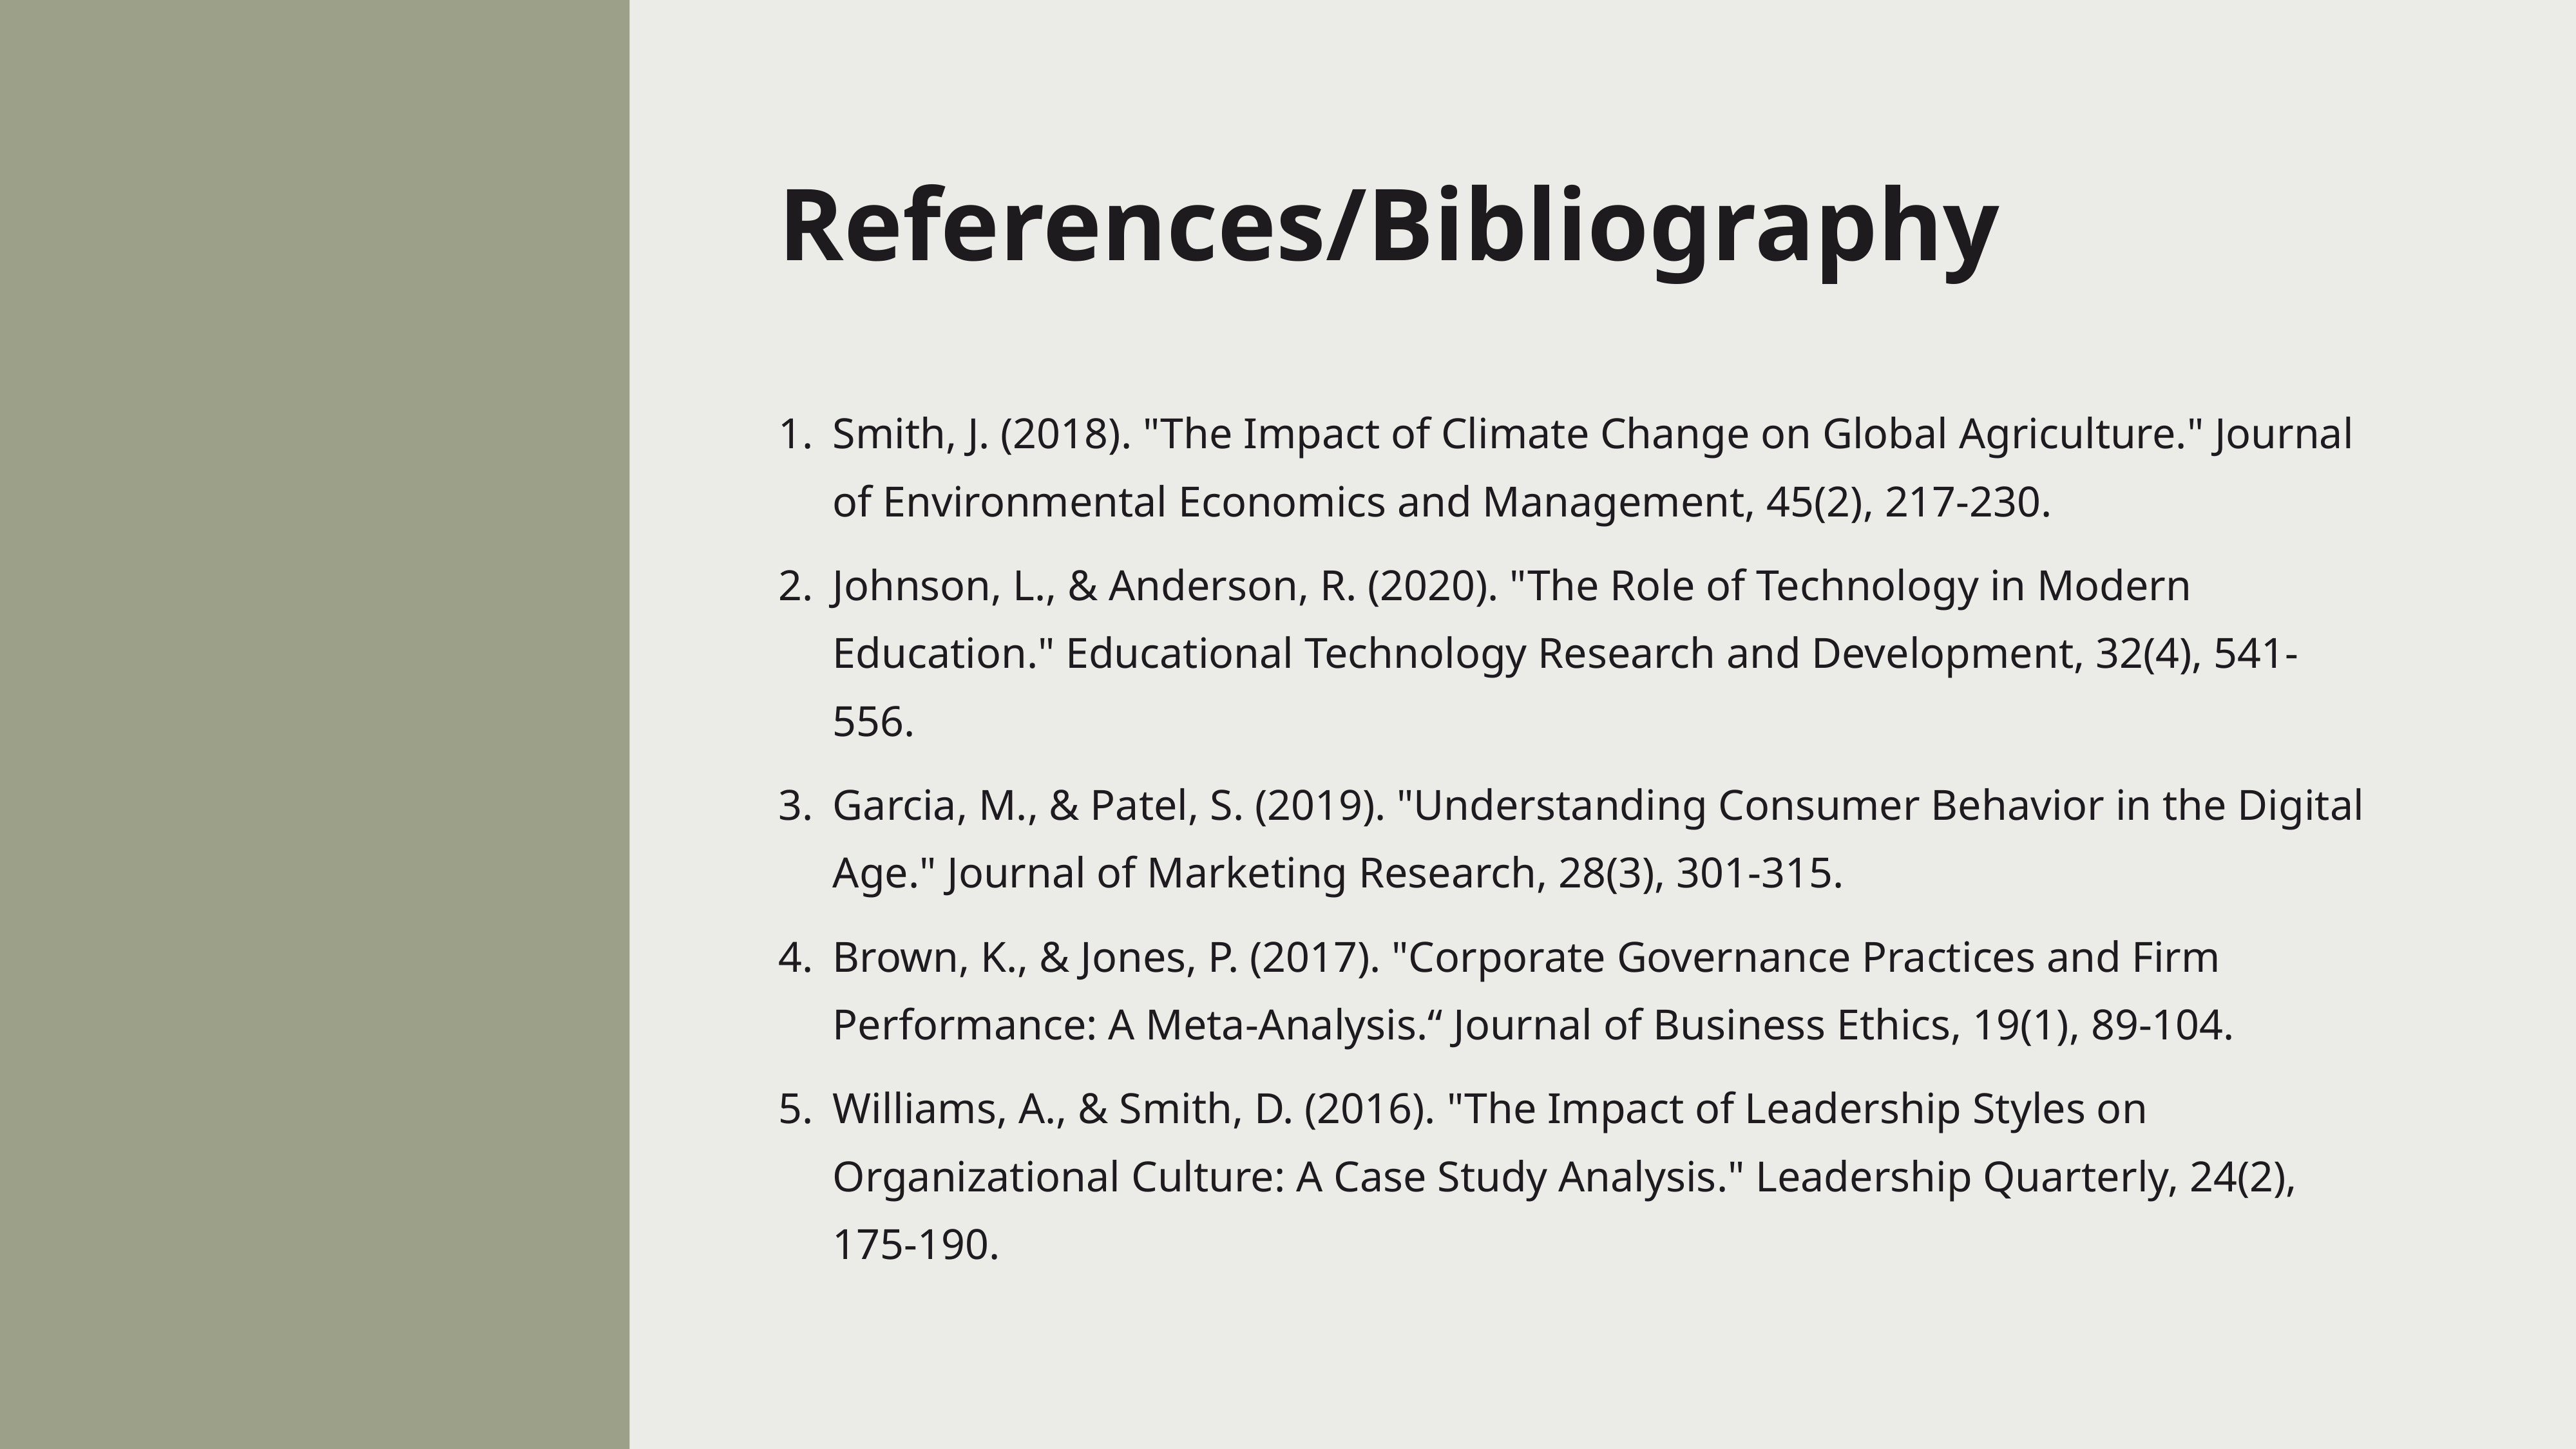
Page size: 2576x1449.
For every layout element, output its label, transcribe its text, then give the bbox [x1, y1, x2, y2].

text_box References/Bibliography [768, 144, 2389, 285]
text_box [0, 0, 630, 1449]
text_box Smith, J. (2018). "The Impact of Climate Change on Global Agriculture." Journal of Environmental Economics and Management, 45(2), 217-230. Johnson, L., & Anderson, R. (2020). "The Role of Technology in Modern Education." Educational Technology Research and Development, 32(4), 541-556. Garcia, M., & Patel, S. (2019). "Understanding Consumer Behavior in the Digital Age." Journal of Marketing Research, 28(3), 301-315. Brown, K., & Jones, P. (2017). "Corporate Governance Practices and Firm Performance: A Meta-Analysis.“ Journal of Business Ethics, 19(1), 89-104. Williams, A., & Smith, D. (2016). "The Impact of Leadership Styles on Organizational Culture: A Case Study Analysis." Leadership Quarterly, 24(2), 175-190. [768, 384, 2389, 1273]
